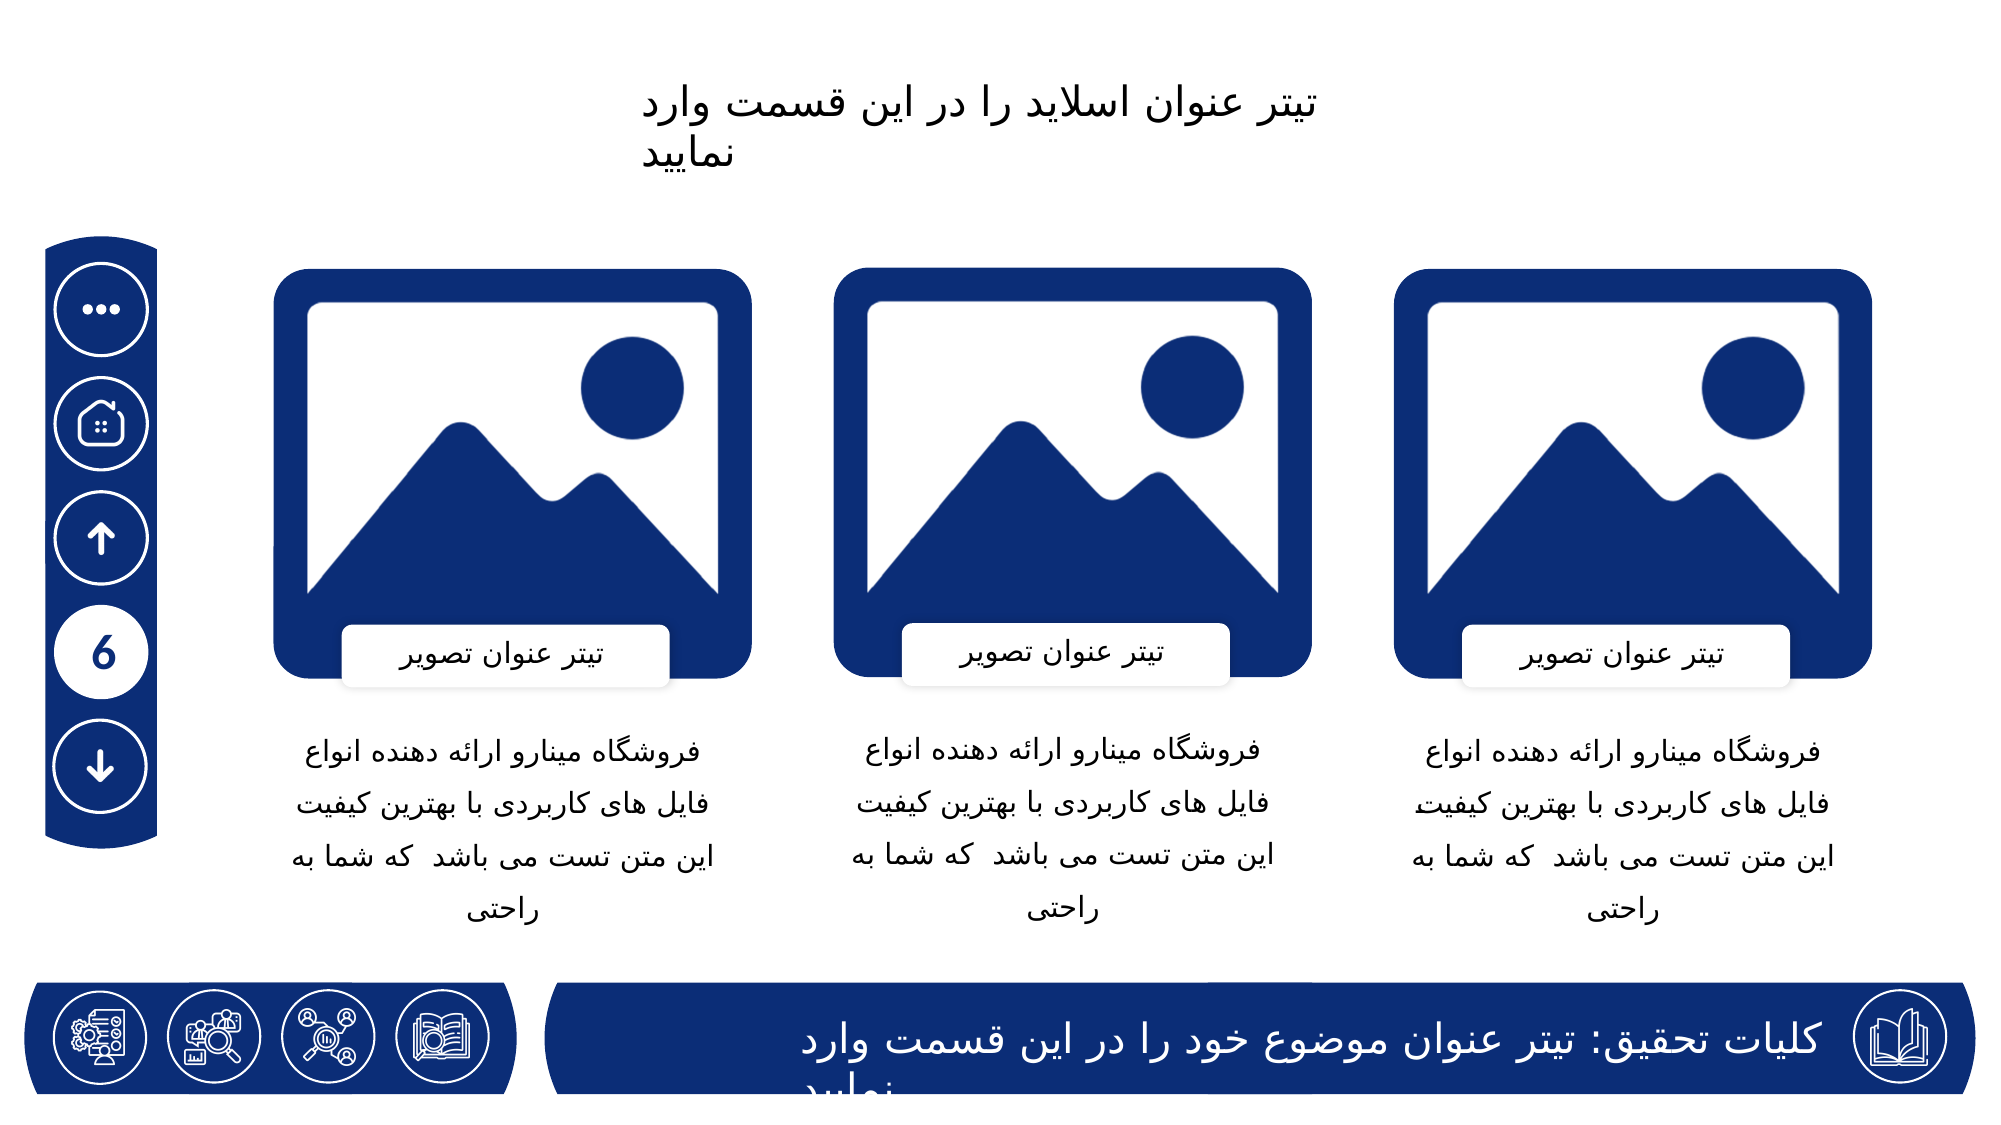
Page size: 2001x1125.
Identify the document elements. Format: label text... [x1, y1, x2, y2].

text_box [139, 395, 149, 452]
picture [1870, 1008, 1928, 1066]
picture [298, 1008, 356, 1066]
picture [183, 1008, 242, 1066]
text_box [72, 461, 131, 471]
picture [68, 1008, 127, 1066]
text_box [395, 989, 490, 1084]
text_box [54, 612, 149, 700]
text_box [52, 990, 148, 1085]
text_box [82, 304, 120, 315]
text_box [54, 396, 63, 452]
text_box [52, 719, 148, 814]
text_box [78, 604, 125, 611]
text_box کلیات تحقیق: تیتر عنوان موضوع خود را در این قسمت وارد نمایید. [785, 1004, 1871, 1120]
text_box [833, 267, 1313, 876]
text_box [74, 376, 129, 385]
picture [63, 385, 139, 461]
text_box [273, 268, 752, 878]
picture [77, 743, 123, 788]
text_box 6 [76, 611, 128, 687]
text_box تیتر عنوان اسلاید را در این قسمت وارد نمایید [626, 67, 1374, 182]
text_box [1865, 989, 1948, 1084]
text_box [54, 262, 149, 357]
text_box [281, 989, 376, 1084]
picture [78, 516, 124, 561]
text_box [166, 989, 262, 1084]
text_box [54, 490, 149, 586]
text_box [1393, 268, 1873, 878]
picture [412, 1008, 470, 1066]
